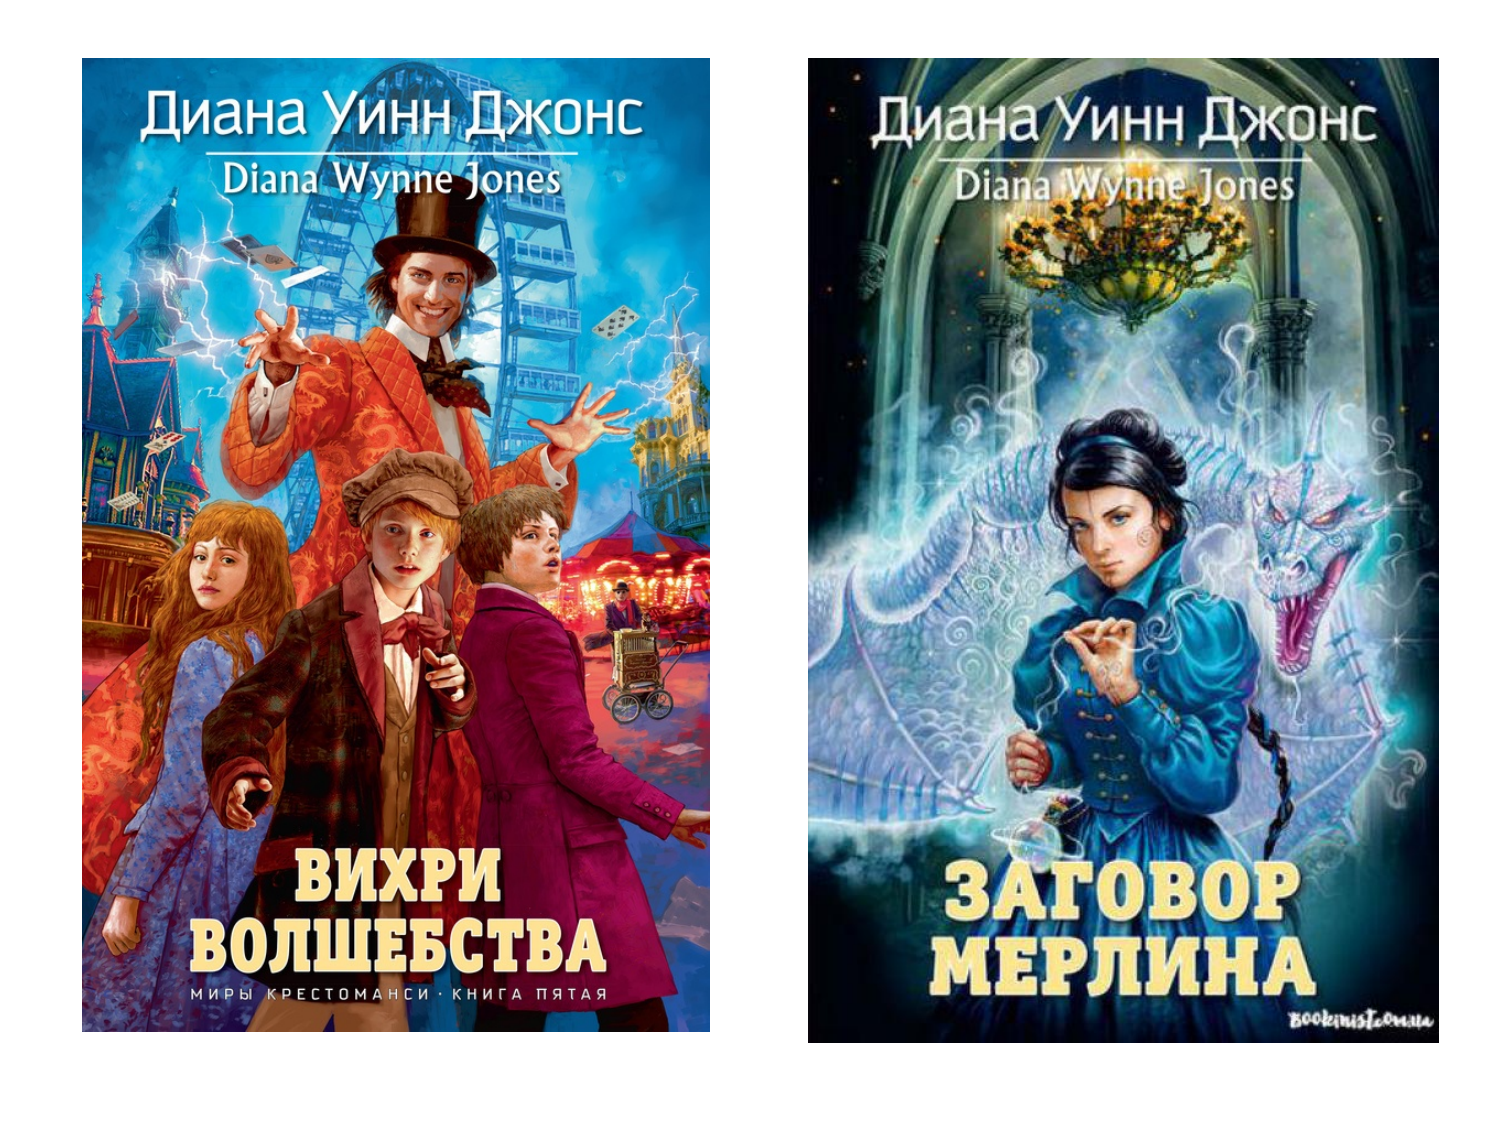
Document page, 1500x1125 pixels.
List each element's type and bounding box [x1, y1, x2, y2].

list [81, 58, 710, 1032]
list [808, 58, 1439, 1044]
